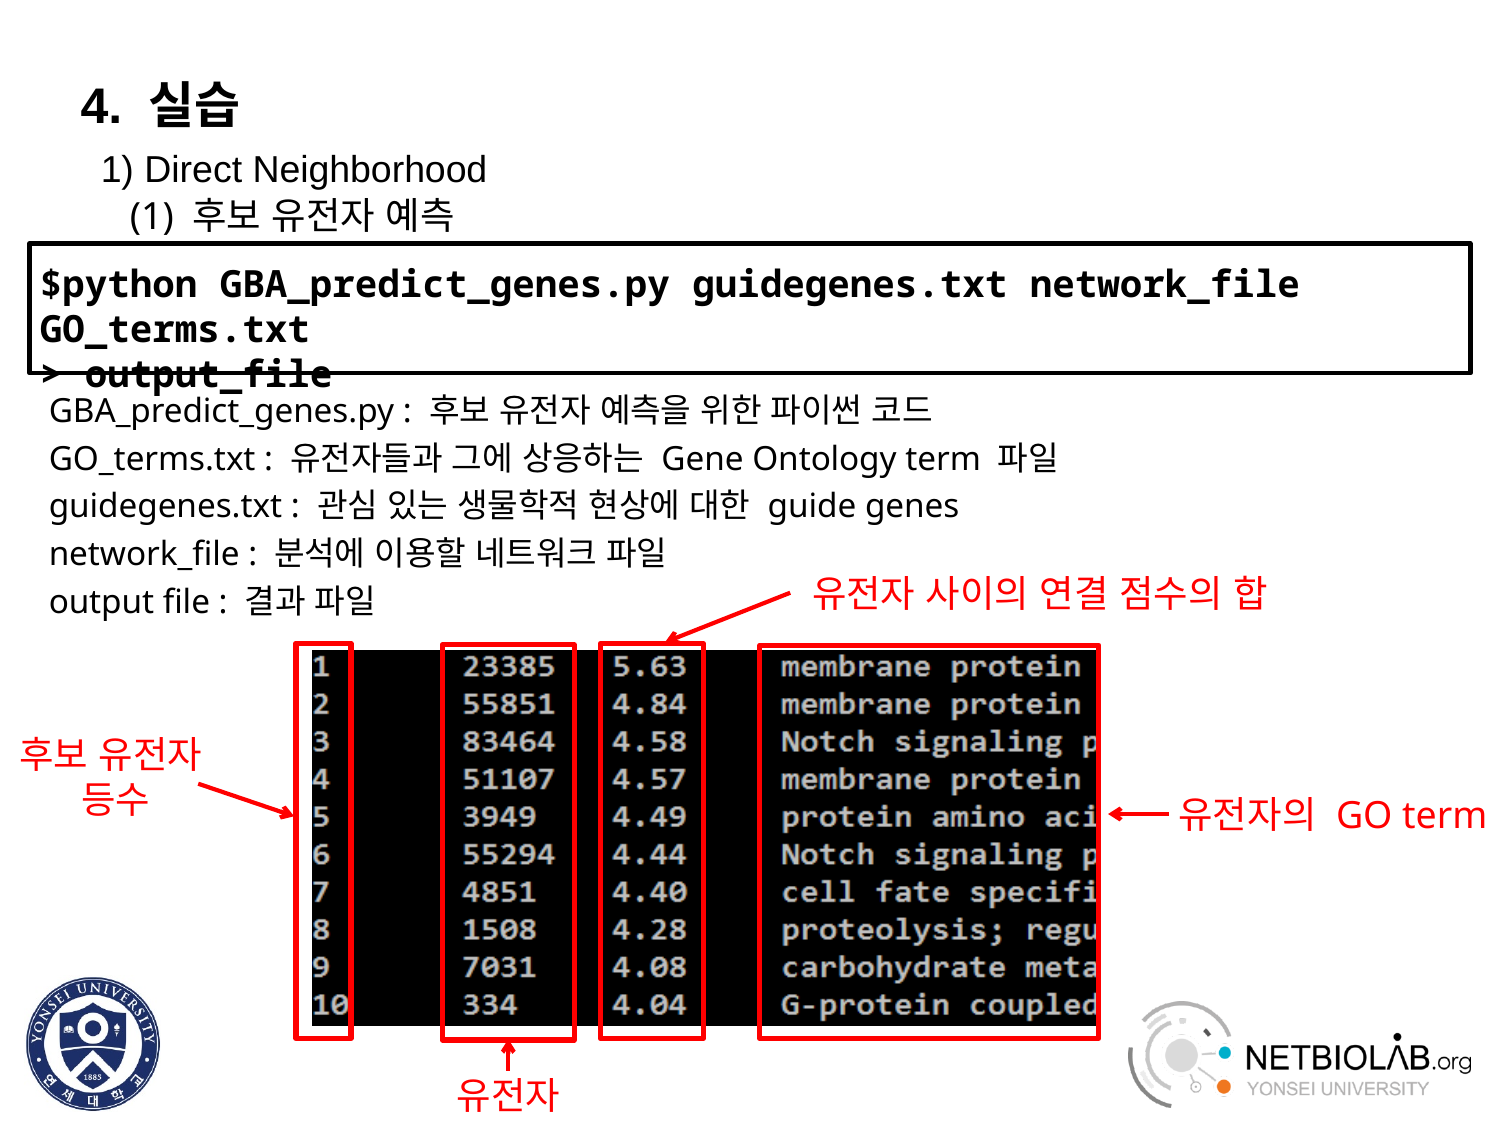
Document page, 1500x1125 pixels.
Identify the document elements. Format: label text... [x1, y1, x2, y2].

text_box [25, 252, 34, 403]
text_box (1) 후보 유전자 예측 [115, 184, 470, 241]
picture [1127, 1001, 1471, 1108]
picture [312, 650, 1100, 1027]
text_box 후보 유전자 등수 [4, 723, 228, 829]
text_box 1) Direct Neighborhood [85, 137, 503, 197]
text_box 유전자의 GO term [1163, 783, 1500, 844]
text_box 4. 실습 [65, 66, 256, 142]
text_box 유전자 사이의 연결 점수의 합 [797, 562, 1334, 623]
text_box [758, 1031, 1101, 1040]
text_box [27, 241, 1473, 375]
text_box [197, 783, 295, 817]
text_box [598, 1033, 705, 1041]
text_box [794, 643, 1101, 651]
text_box [440, 643, 576, 649]
text_box [440, 1033, 576, 1042]
text_box $python GBA_predict_genes.py guidegenes.txt network_file GO_terms.txt > output_file [1074, 252, 1500, 403]
text_box 유전자 [442, 1064, 576, 1125]
text_box [598, 641, 660, 649]
text_box [294, 641, 353, 1040]
text_box GBA_predict_genes.py : 후보 유전자 예측을 위한 파이썬 코드 GO_terms.txt : 유전자들과 그에 상응하는 Gene Ontology term 파일 guidegenes.txt : 관심 있는 생물학적 현상에 대한 guide genes network_file : 분석에 이용할 네트워크 파일 output file : 결과 파일 [34, 373, 1074, 628]
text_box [664, 592, 791, 643]
picture [24, 975, 161, 1112]
